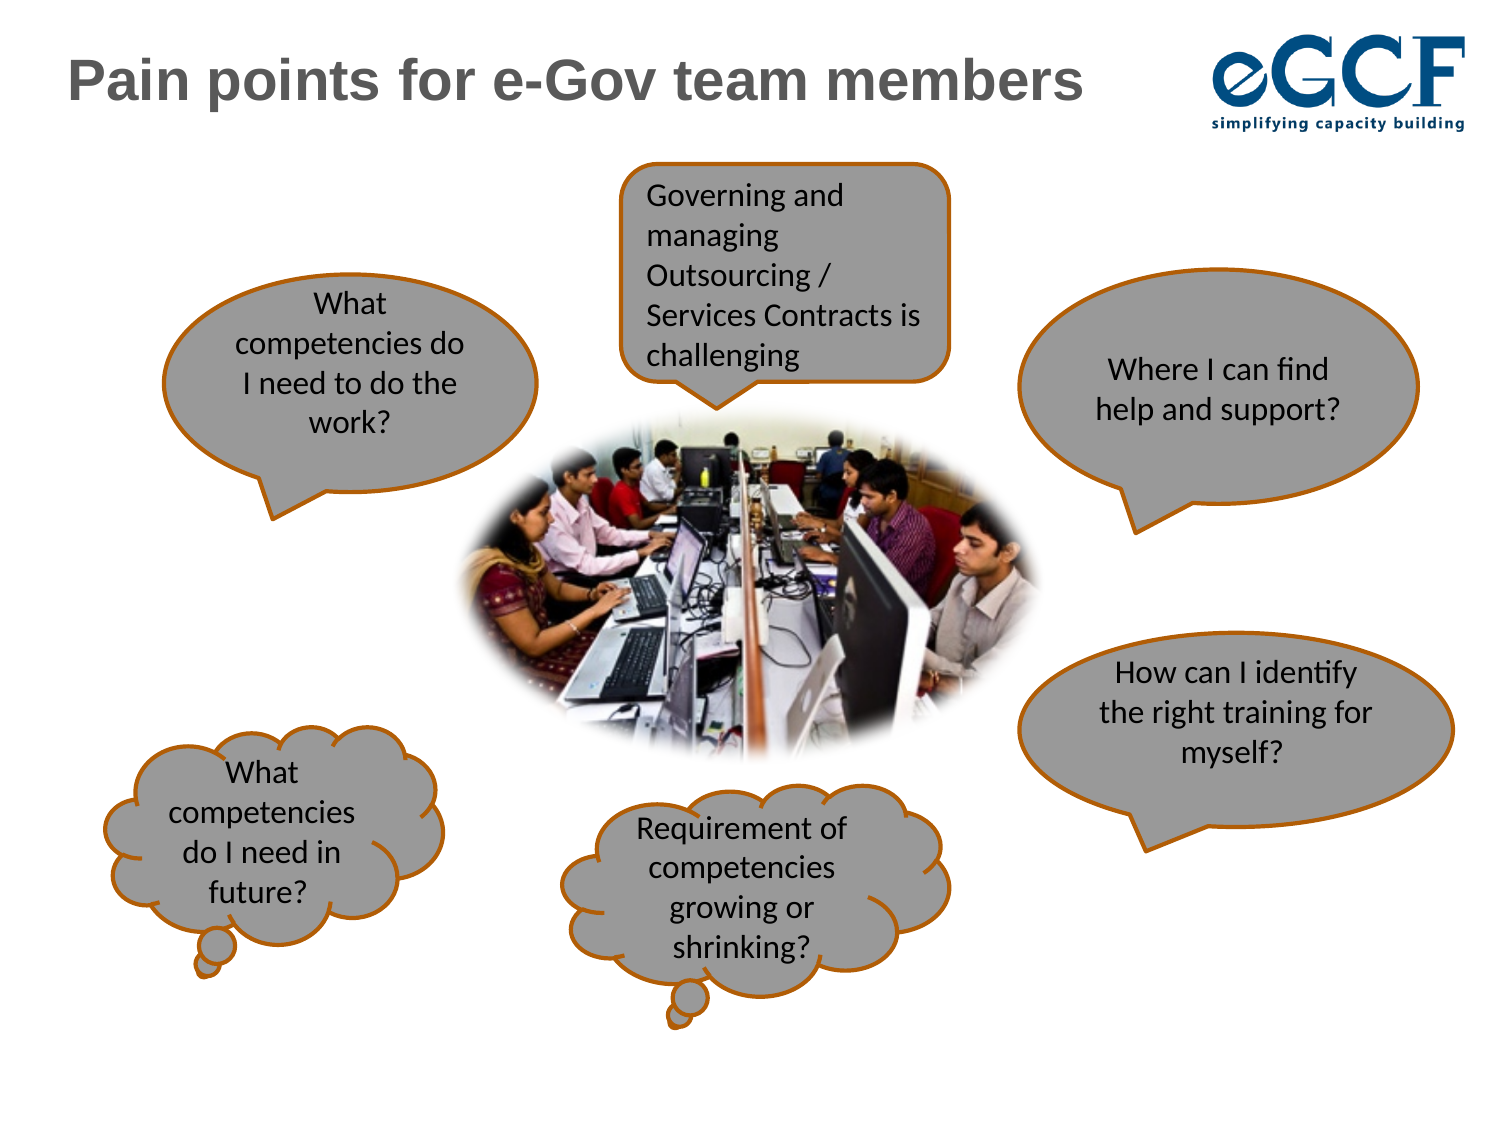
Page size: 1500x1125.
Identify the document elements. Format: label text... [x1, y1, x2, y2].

text_box How can I identify the right training for myself? [1039, 630, 1456, 854]
text_box Requirement of competencies growing or shrinking? [559, 783, 952, 1031]
text_box Governing and managing Outsourcing / Services Contracts is challenging [618, 161, 952, 398]
text_box What competencies do I need to do the work? [161, 272, 539, 522]
text_box Pain points for e-Gov team members [53, 42, 1189, 135]
text_box What competencies do I need in future? [103, 725, 446, 980]
text_box Where I can find help and support? [1017, 267, 1421, 536]
picture [449, 399, 1047, 766]
picture [1194, 0, 1479, 151]
